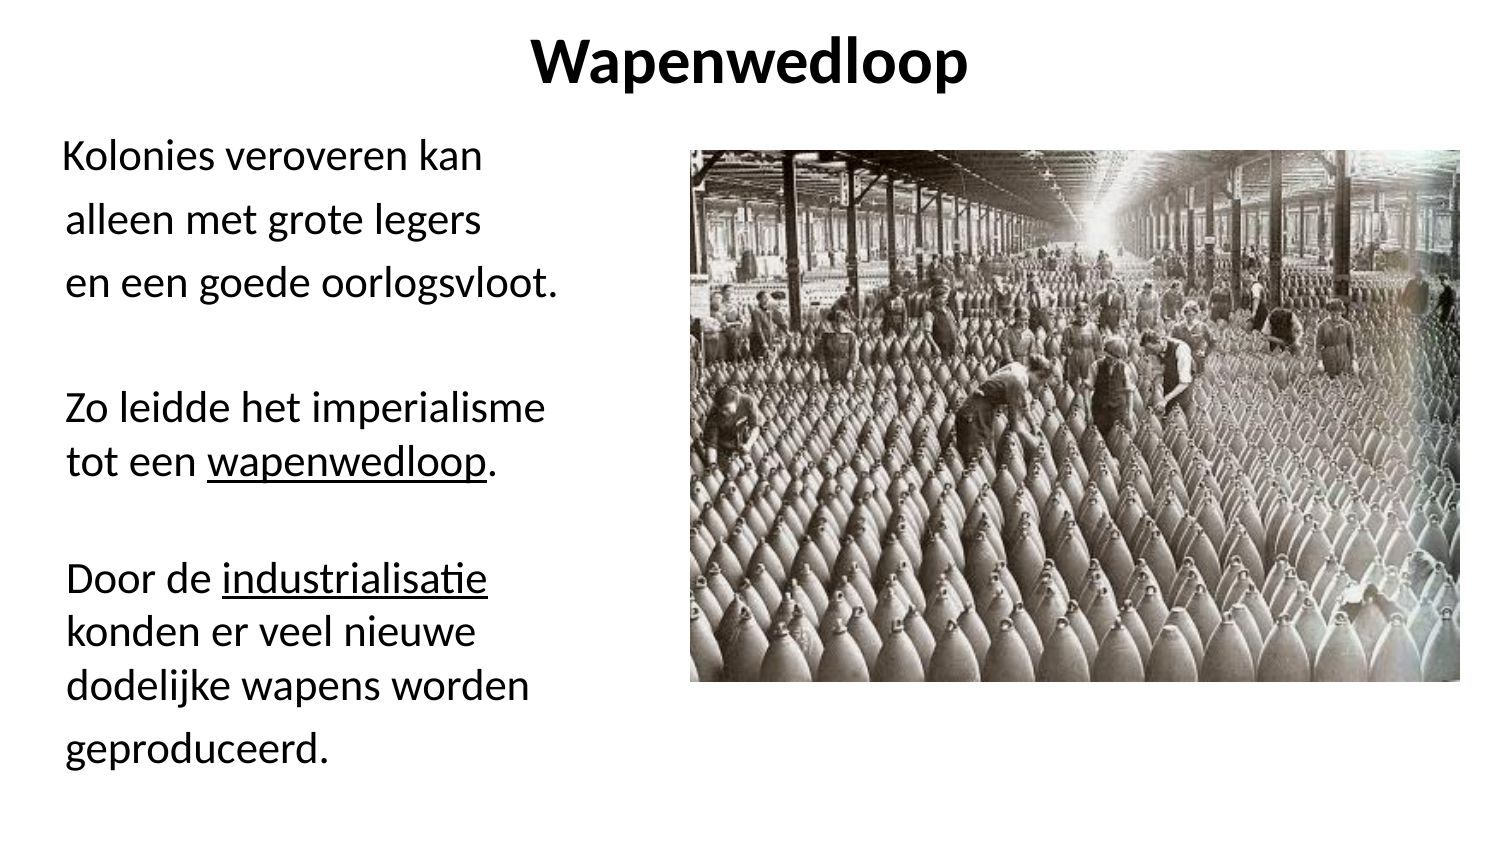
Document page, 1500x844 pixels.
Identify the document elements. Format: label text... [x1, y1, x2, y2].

title Wapenwedloop [75, 0, 1425, 115]
list Kolonies veroveren kan alleen met grote legers en een goede oorlogsvloot. Zo leidde het imperialisme tot een wapenwedloop. Door de industrialisatie konden er veel nieuwe dodelijke wapens worden geproduceerd. [0, 111, 680, 788]
picture [690, 149, 1460, 682]
